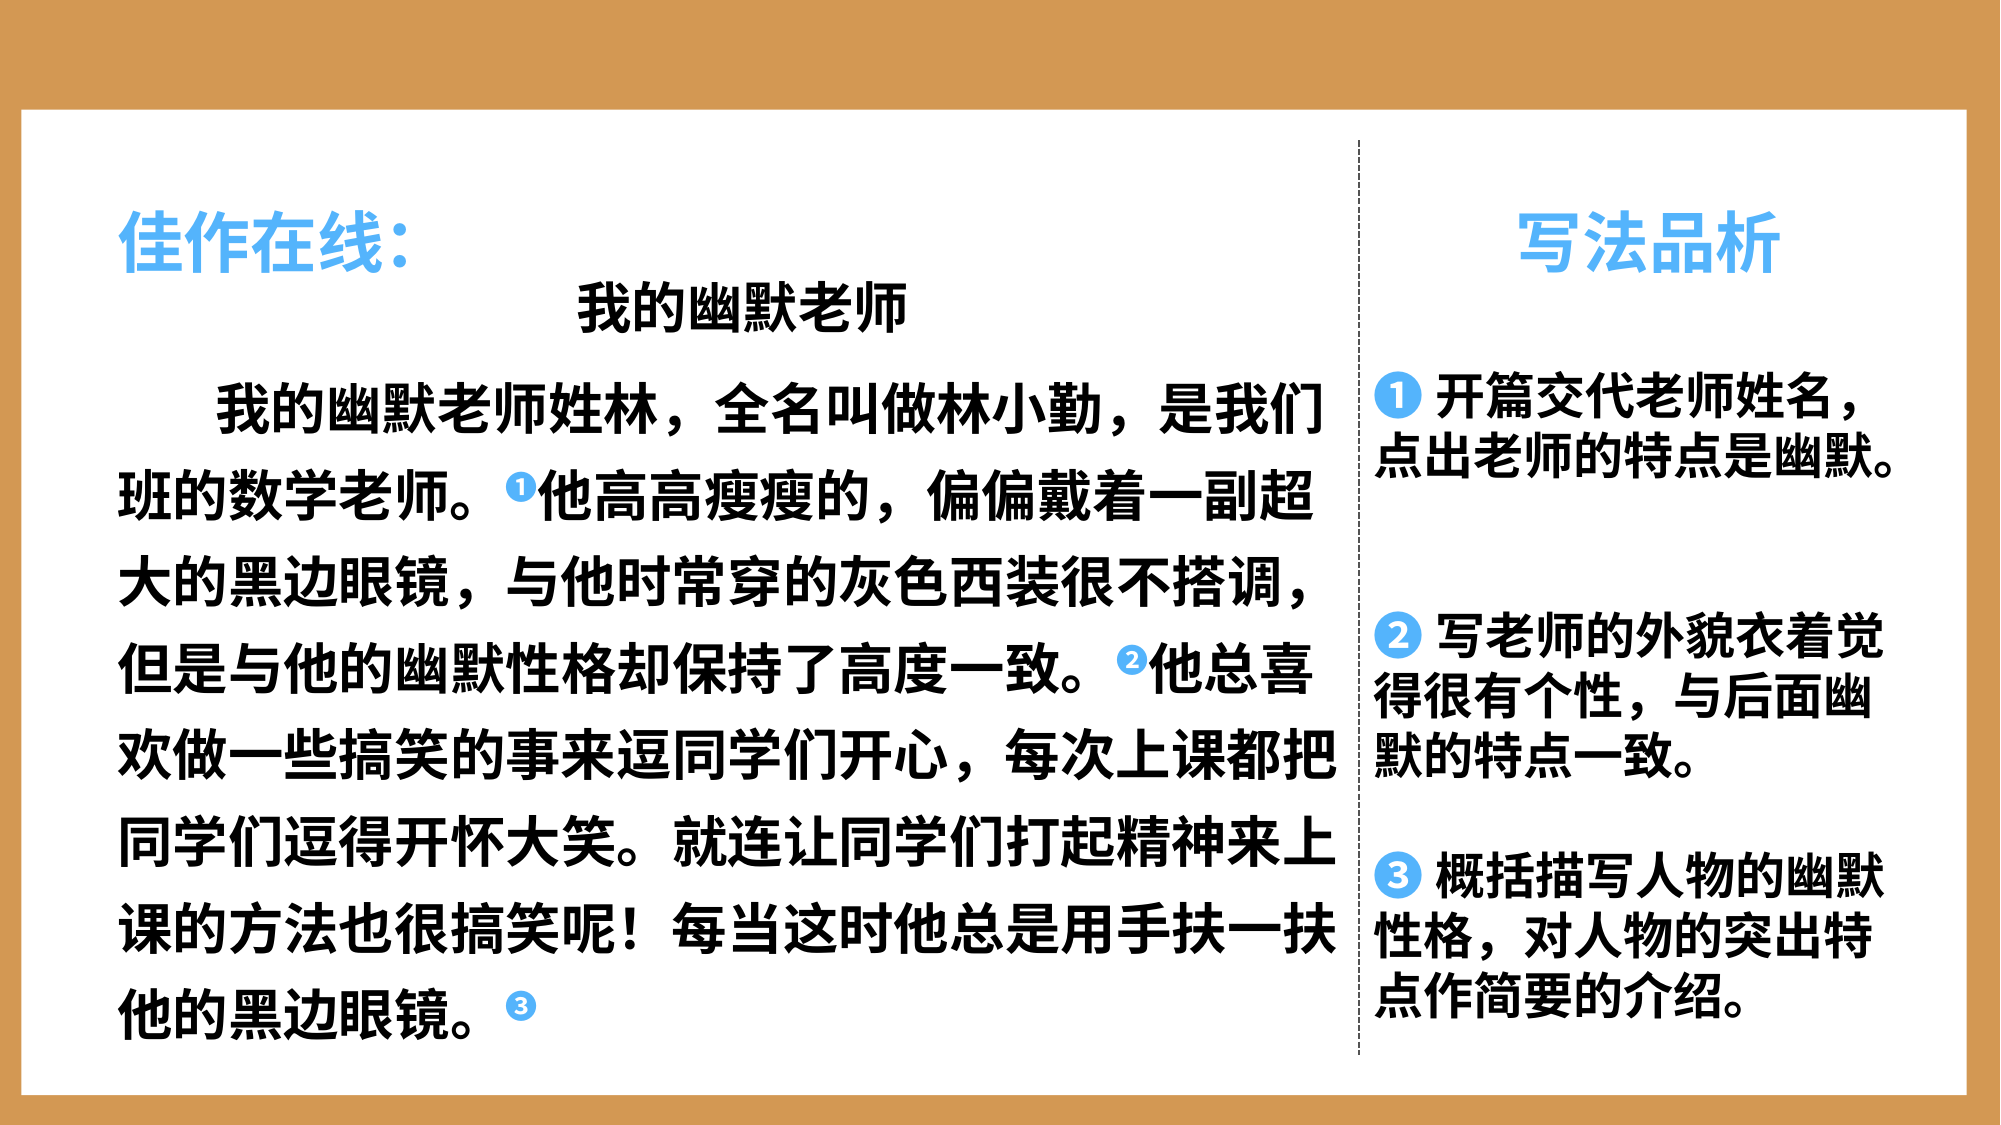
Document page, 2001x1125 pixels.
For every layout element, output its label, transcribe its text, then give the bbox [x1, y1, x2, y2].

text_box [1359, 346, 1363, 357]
text_box 我的幽默老师 [561, 266, 925, 346]
text_box 佳作在线： [102, 153, 499, 288]
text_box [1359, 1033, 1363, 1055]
text_box 写法品析 [1500, 153, 1811, 288]
text_box 我的幽默老师姓林，全名叫做林小勤，是我们班的数学老师。❶他高高瘦瘦的，偏偏戴着一副超大的黑边眼镜，与他时常穿的灰色西装很不搭调，但是与他的幽默性格却保持了高度一致。❷他总喜欢做一些搞笑的事来逗同学们开心，每次上课都把同学们逗得开怀大笑。就连让同学们打起精神来上课的方法也很搞笑呢！每当这时他总是用手扶一扶他的黑边眼镜。❸ [102, 346, 1358, 1055]
text_box ❶开篇交代老师姓名，点出老师的特点是幽默。 ❷写老师的外貌衣着觉得很有个性，与后面幽默的特点一致。 ❸概括描写人物的幽默性格，对人物的突出特点作简要的介绍。 [1359, 357, 1914, 1033]
